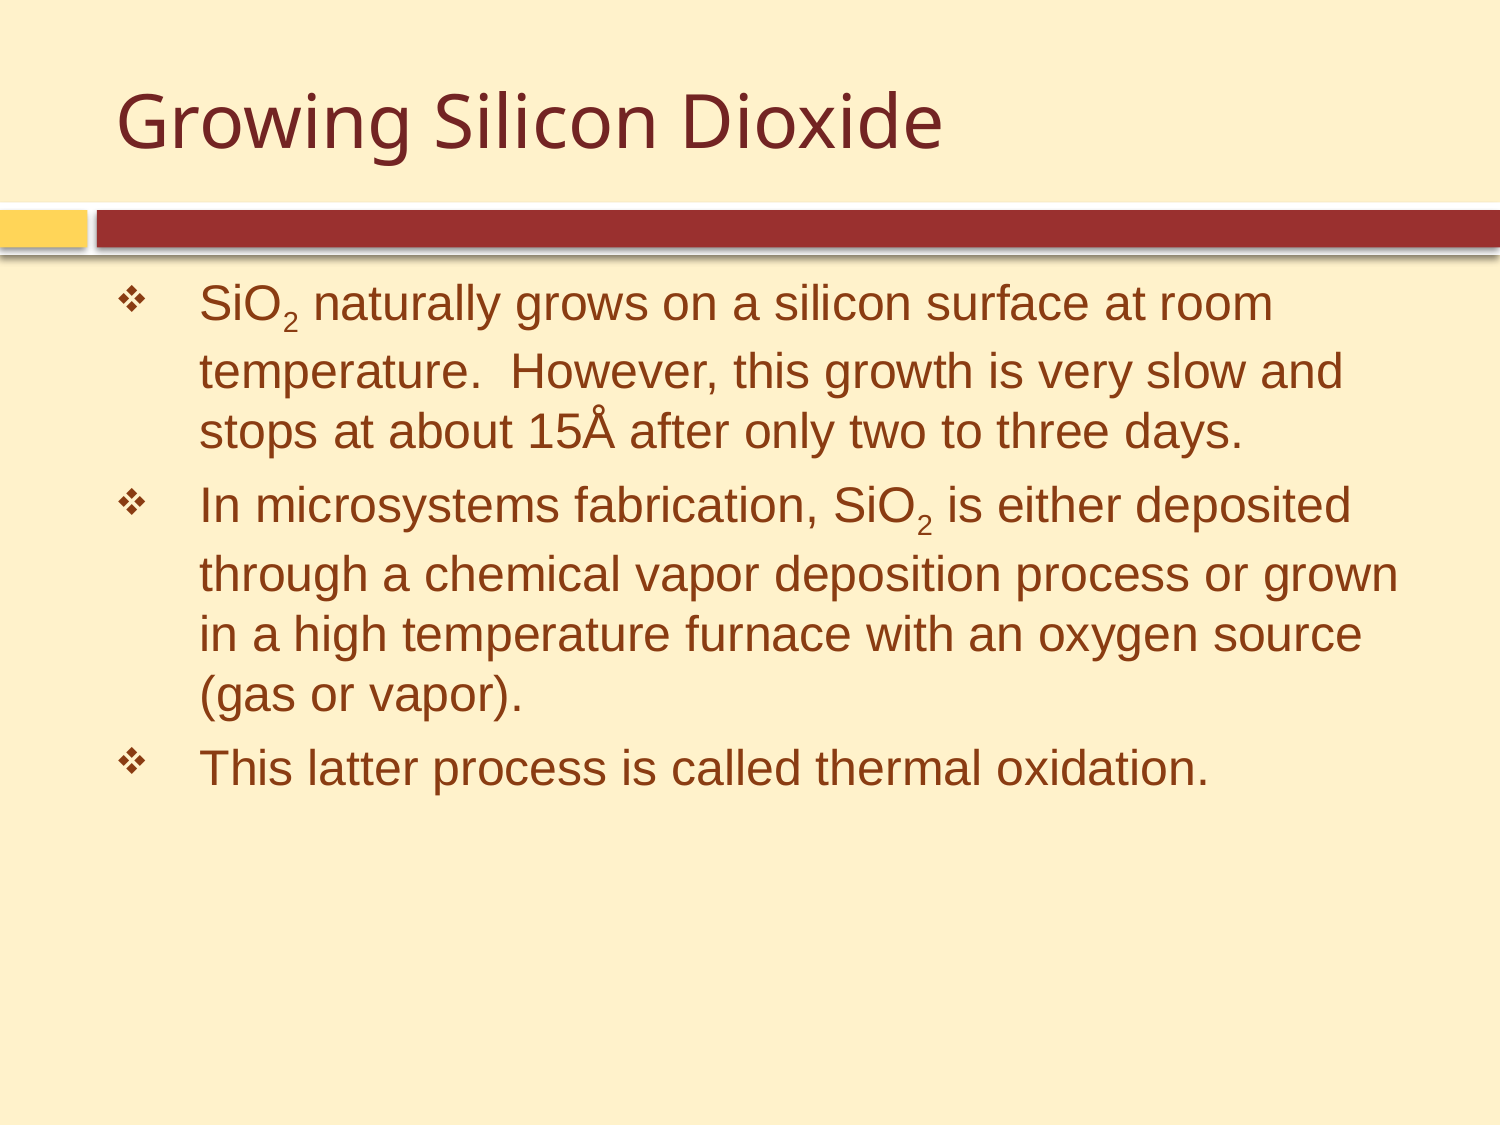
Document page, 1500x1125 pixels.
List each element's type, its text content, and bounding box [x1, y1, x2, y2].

list SiO2 naturally grows on a silicon surface at room temperature. However, this growth is very slow and stops at about 15Å after only two to three days. In microsystems fabrication, SiO2 is either deposited through a chemical vapor deposition process or grown in a high temperature furnace with an oxygen source (gas or vapor). This latter process is called thermal oxidation. [100, 262, 1438, 1000]
title Growing Silicon Dioxide [100, 37, 1438, 200]
